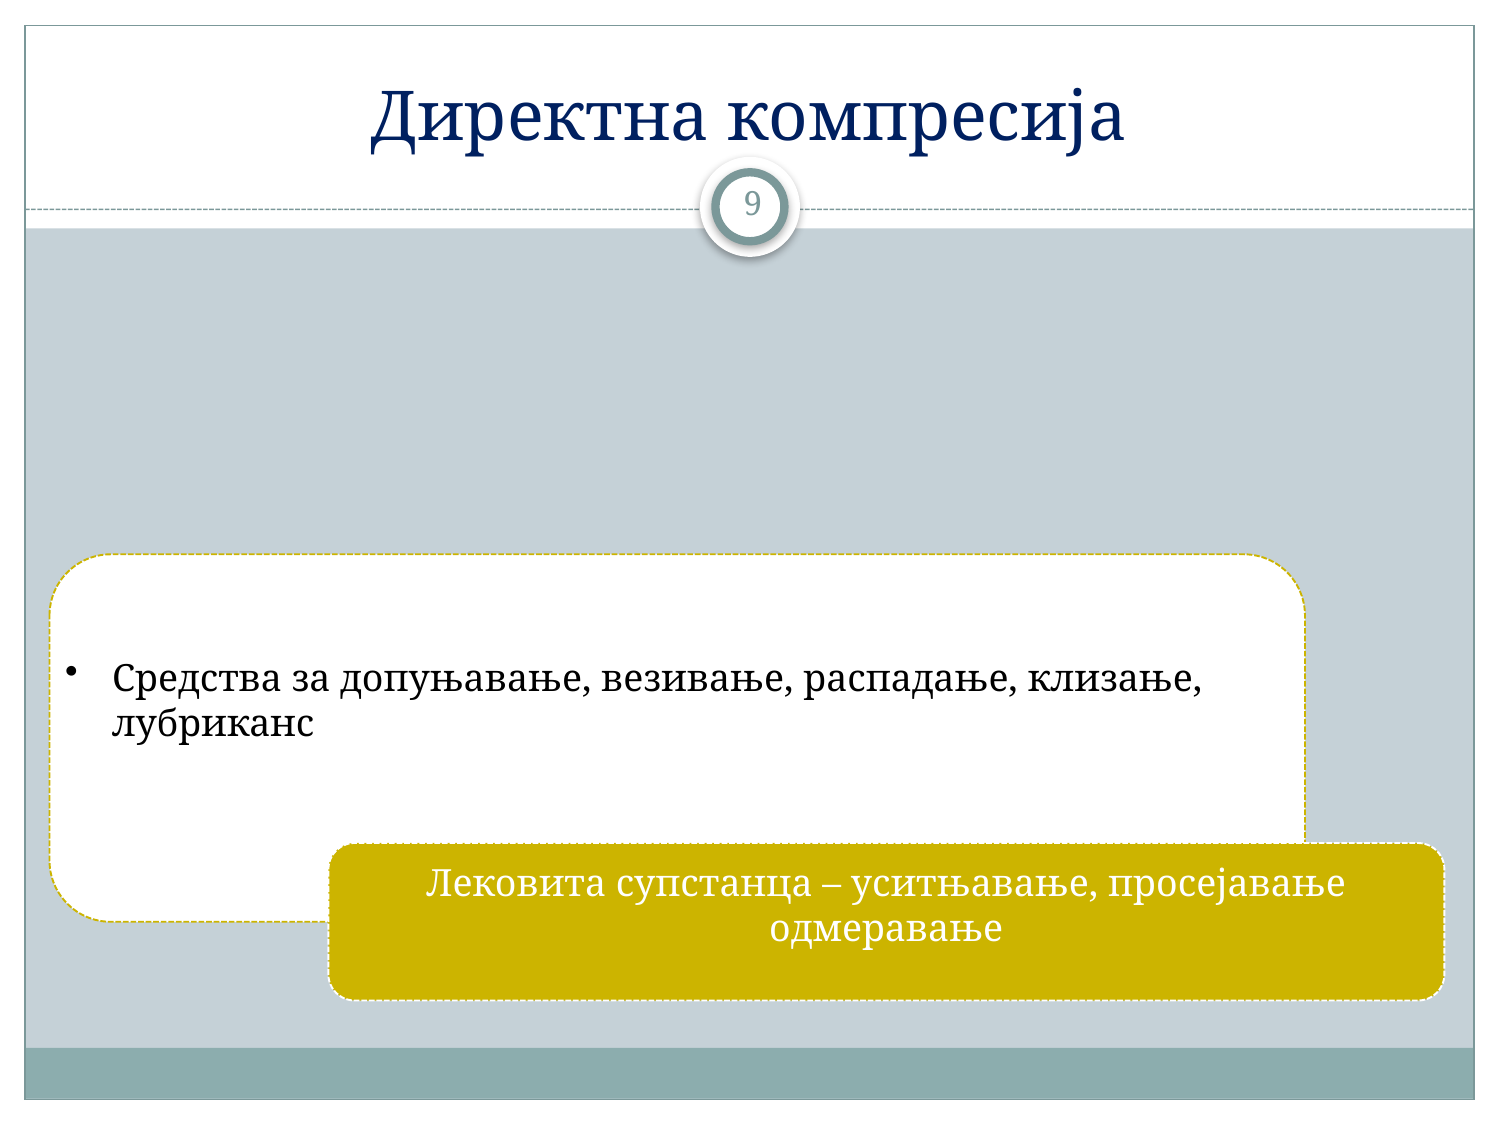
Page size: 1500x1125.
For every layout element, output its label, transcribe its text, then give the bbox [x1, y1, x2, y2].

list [49, 250, 1445, 1001]
slide_number 9 [715, 168, 791, 241]
title Директна компресија [49, 37, 1450, 162]
